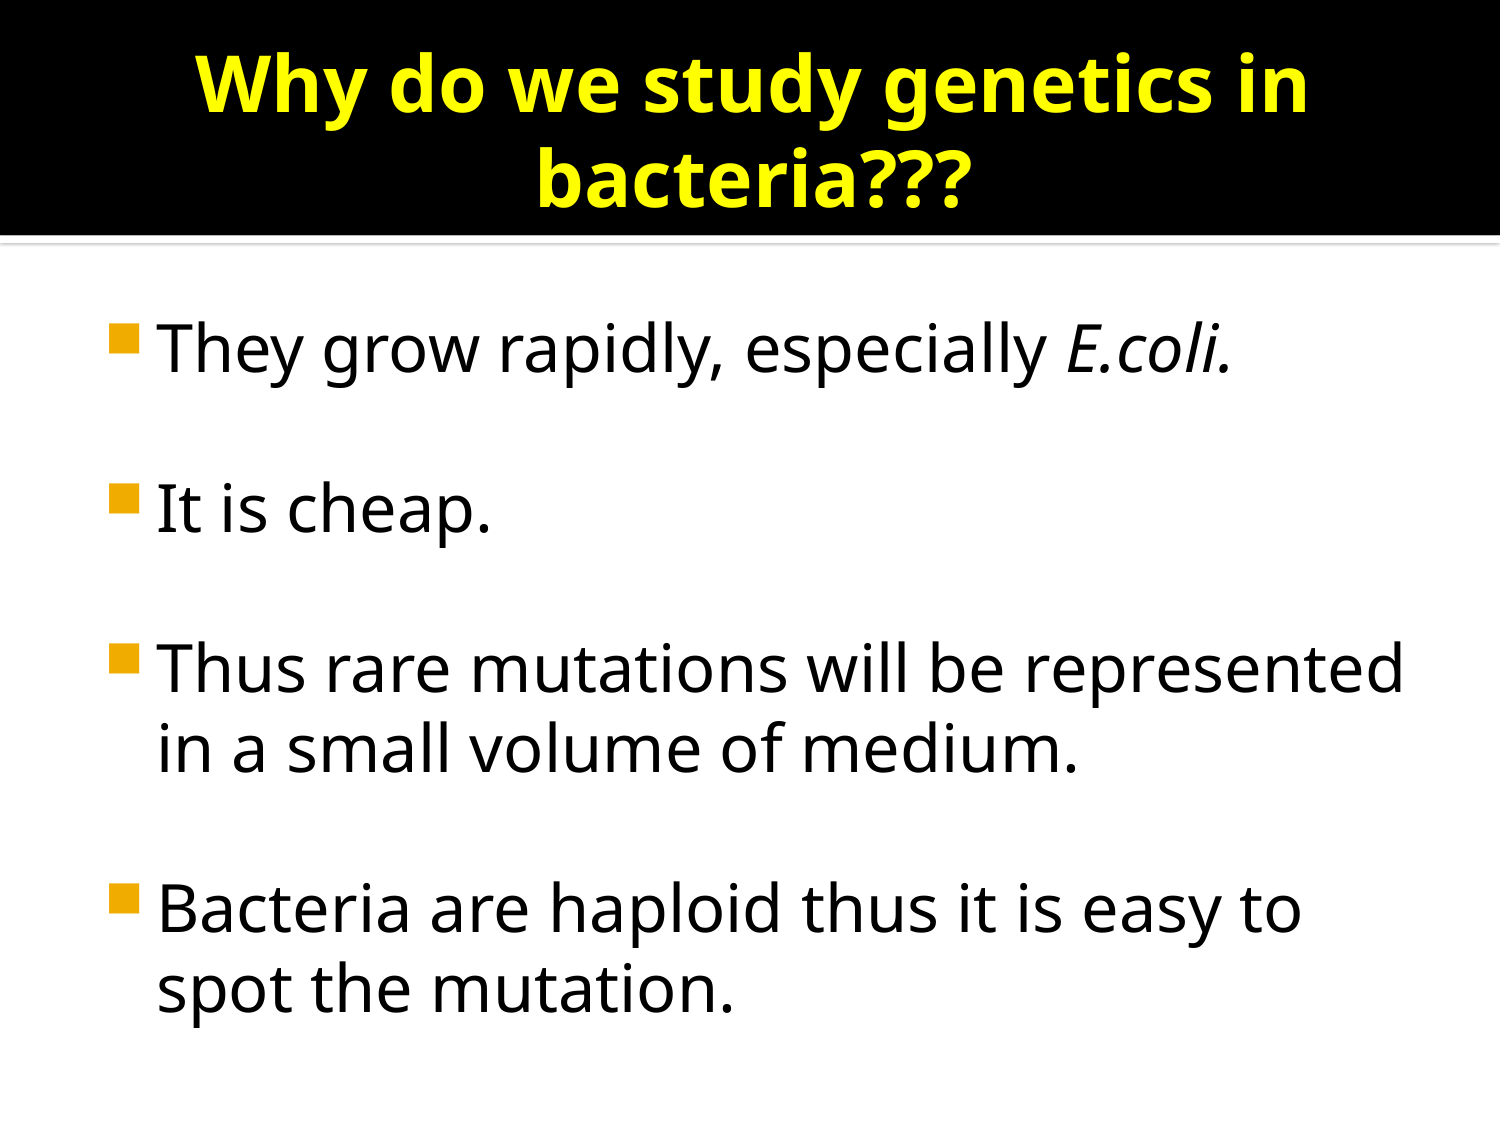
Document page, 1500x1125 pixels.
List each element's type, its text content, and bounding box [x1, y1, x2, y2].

list They grow rapidly, especially E.coli. It is cheap. Thus rare mutations will be represented in a small volume of medium. Bacteria are haploid thus it is easy to spot the mutation. [75, 291, 1425, 1050]
title Why do we study genetics in bacteria??? [75, 25, 1425, 231]
